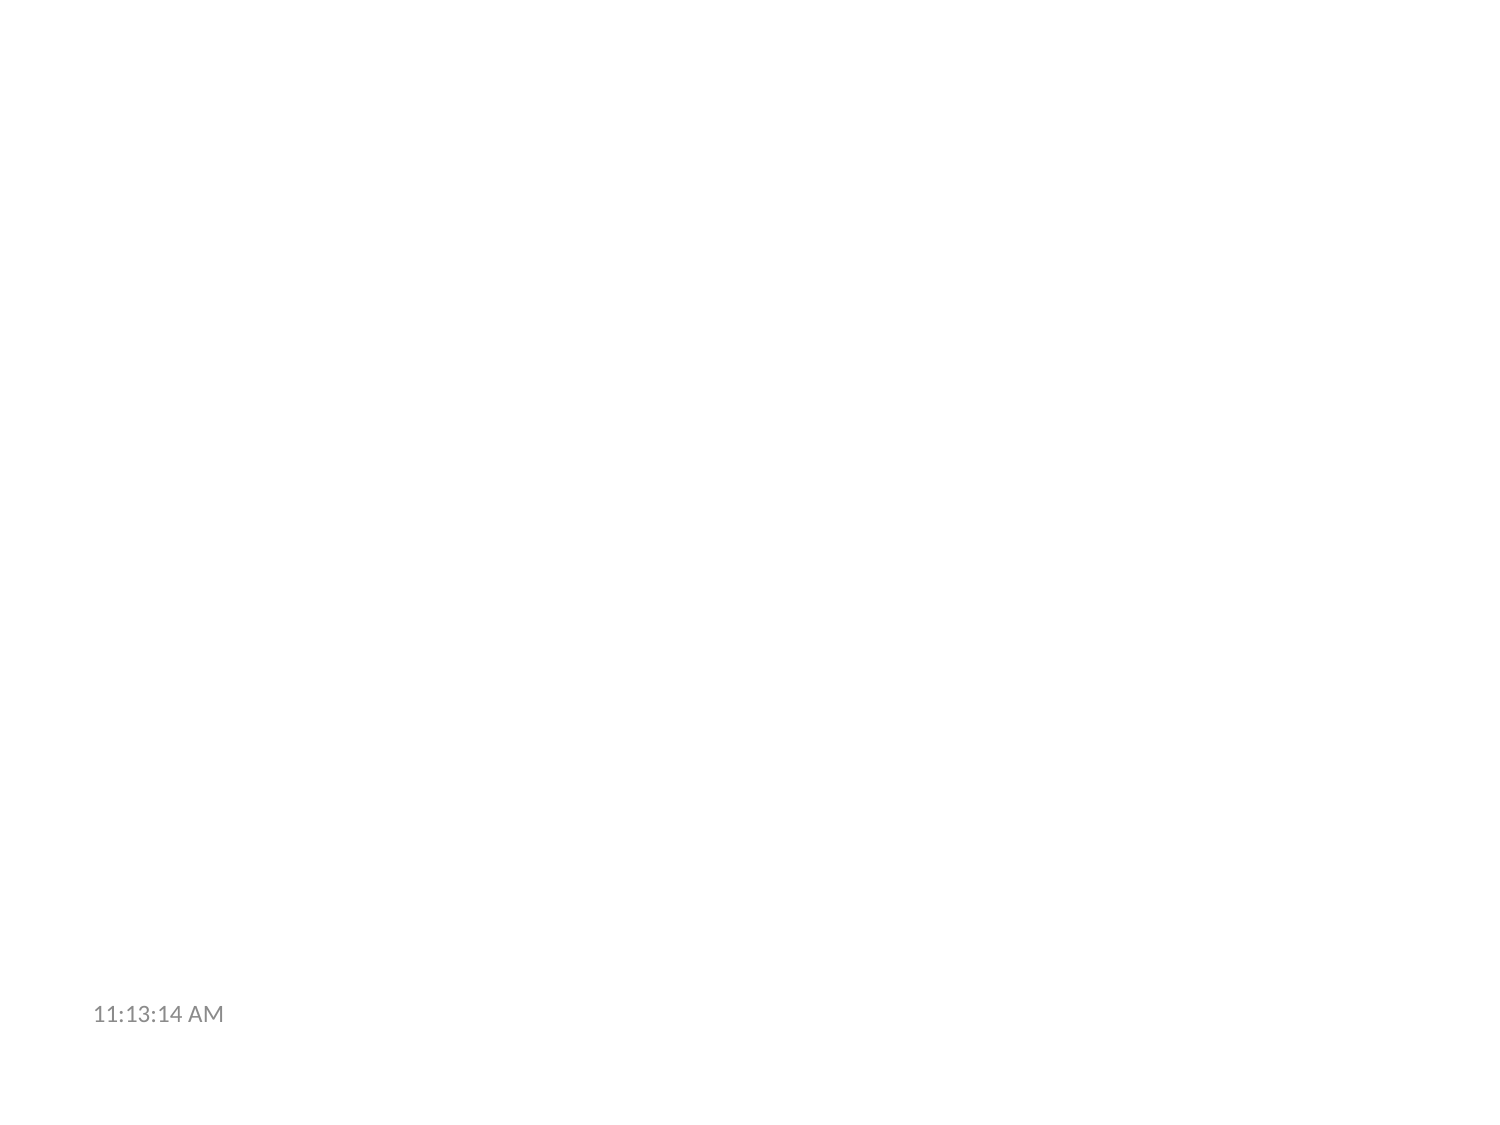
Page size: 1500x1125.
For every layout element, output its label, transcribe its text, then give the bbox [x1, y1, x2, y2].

text_box 3:35:09 PM [77, 982, 428, 1043]
